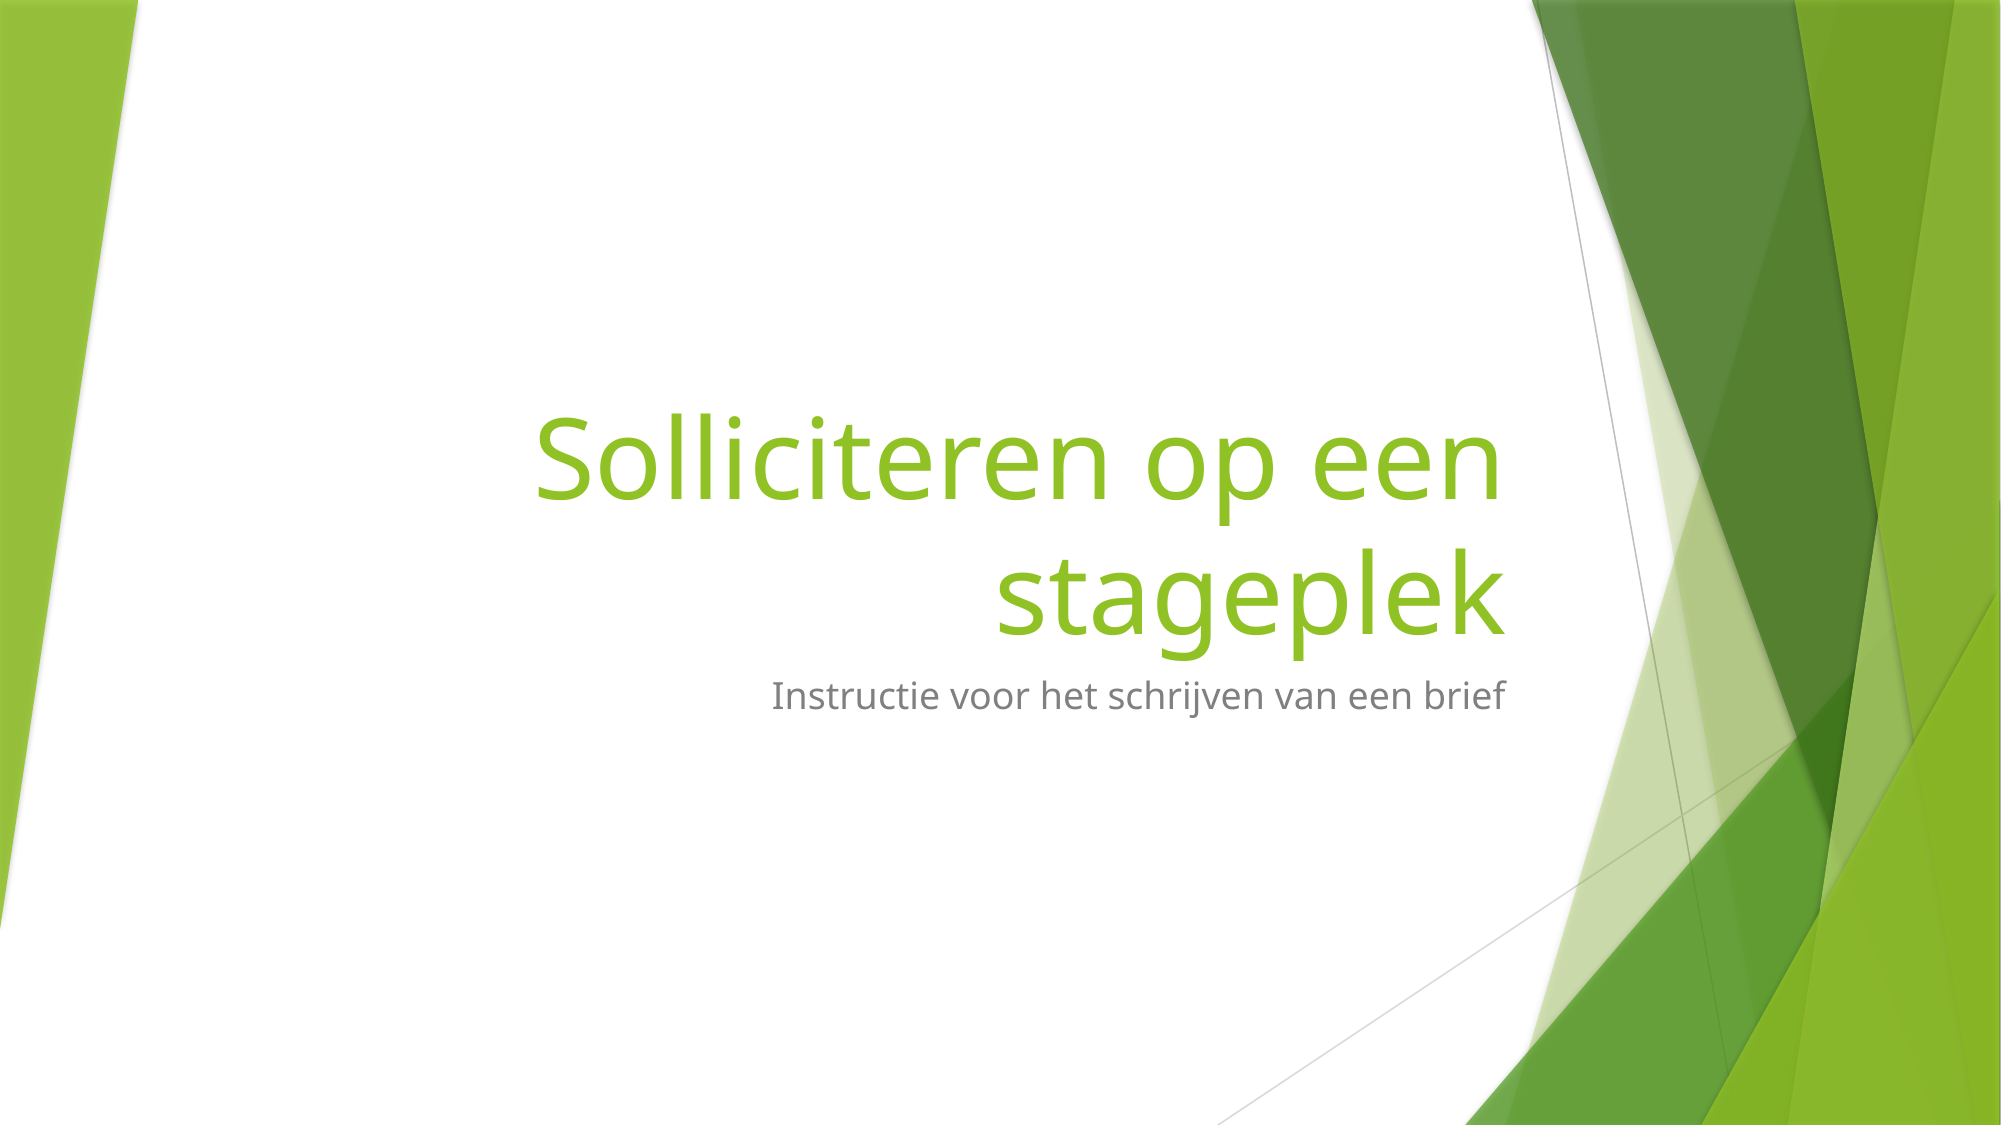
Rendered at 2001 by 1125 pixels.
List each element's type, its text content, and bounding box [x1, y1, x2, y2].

subtitle Instructie voor het schrijven van een brief [247, 664, 1522, 845]
title Solliciteren op een stageplek [247, 394, 1522, 664]
